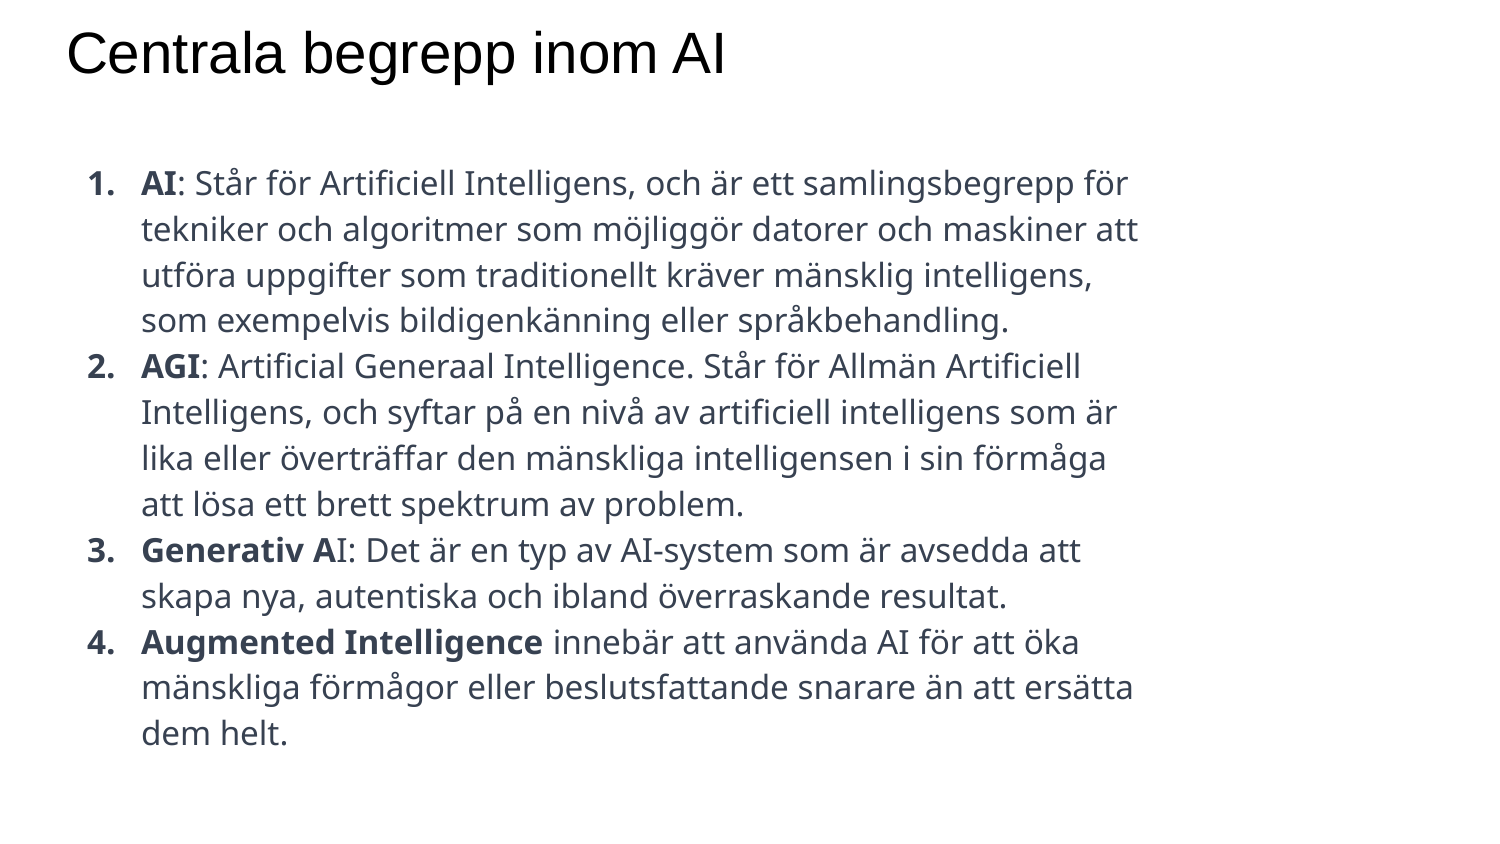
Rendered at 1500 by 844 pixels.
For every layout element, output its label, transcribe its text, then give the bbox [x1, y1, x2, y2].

title Centrala begrepp inom AI [51, 0, 1449, 117]
list AI: Står för Artificiell Intelligens, och är ett samlingsbegrepp för tekniker och algoritmer som möjliggör datorer och maskiner att utföra uppgifter som traditionellt kräver mänsklig intelligens, som exempelvis bildigenkänning eller språkbehandling. AGI: Artificial Generaal Intelligence. Står för Allmän Artificiell Intelligens, och syftar på en nivå av artificiell intelligens som är lika eller överträffar den mänskliga intelligensen i sin förmåga att lösa ett brett spektrum av problem. Generativ AI: Det är en typ av AI-system som är avsedda att skapa nya, autentiska och ibland överraskande resultat. Augmented Intelligence innebär att använda AI för att öka mänskliga förmågor eller beslutsfattande snarare än att ersätta dem helt. [51, 140, 1157, 776]
